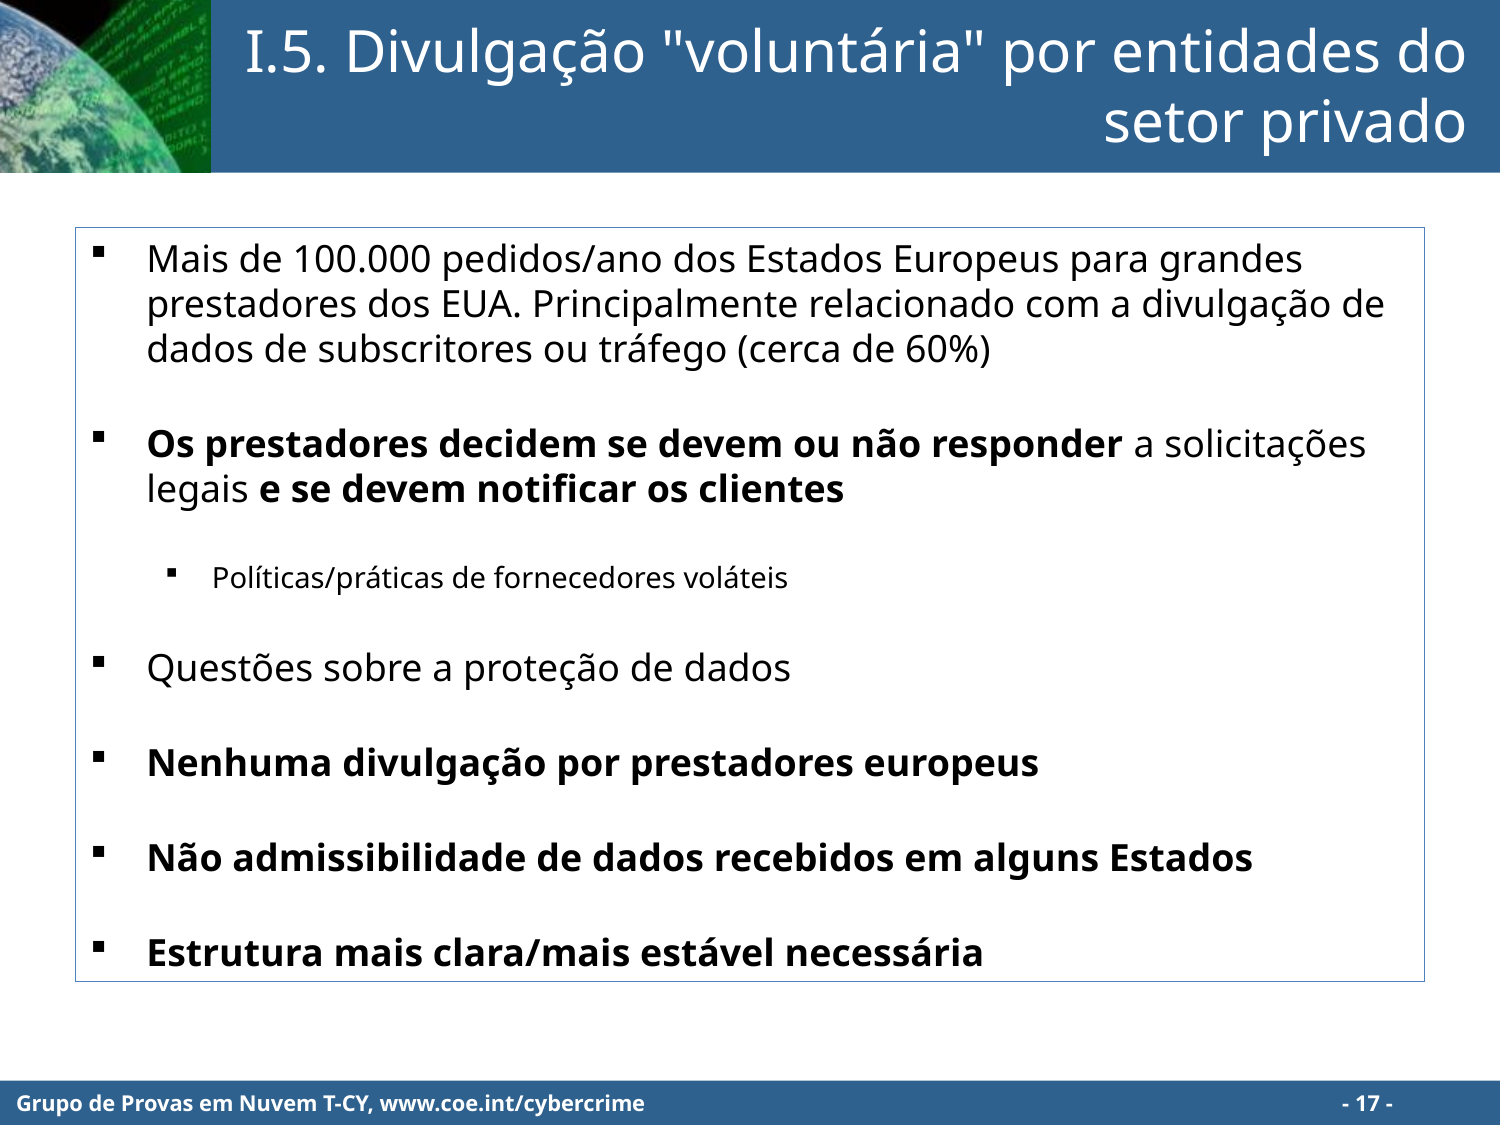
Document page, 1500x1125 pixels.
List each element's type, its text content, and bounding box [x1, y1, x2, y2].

text_box I.5. Divulgação "voluntária" por entidades do setor privado [230, 7, 1483, 162]
text_box [214, 0, 1500, 175]
picture [0, 0, 212, 173]
list Mais de 100.000 pedidos/ano dos Estados Europeus para grandes prestadores dos EUA. Principalmente relacionado com a divulgação de dados de subscritores ou tráfego (cerca de 60%) Os prestadores decidem se devem ou não responder a solicitações legais e se devem notificar os clientes Políticas/práticas de fornecedores voláteis Questões sobre a proteção de dados Nenhuma divulgação por prestadores europeus Não admissibilidade de dados recebidos em alguns Estados Estrutura mais clara/mais estável necessária [75, 227, 1425, 982]
text_box Grupo de Provas em Nuvem T-CY, www.coe.int/cybercrime - 17 - [1, 1082, 1500, 1125]
text_box [0, 1079, 1500, 1125]
